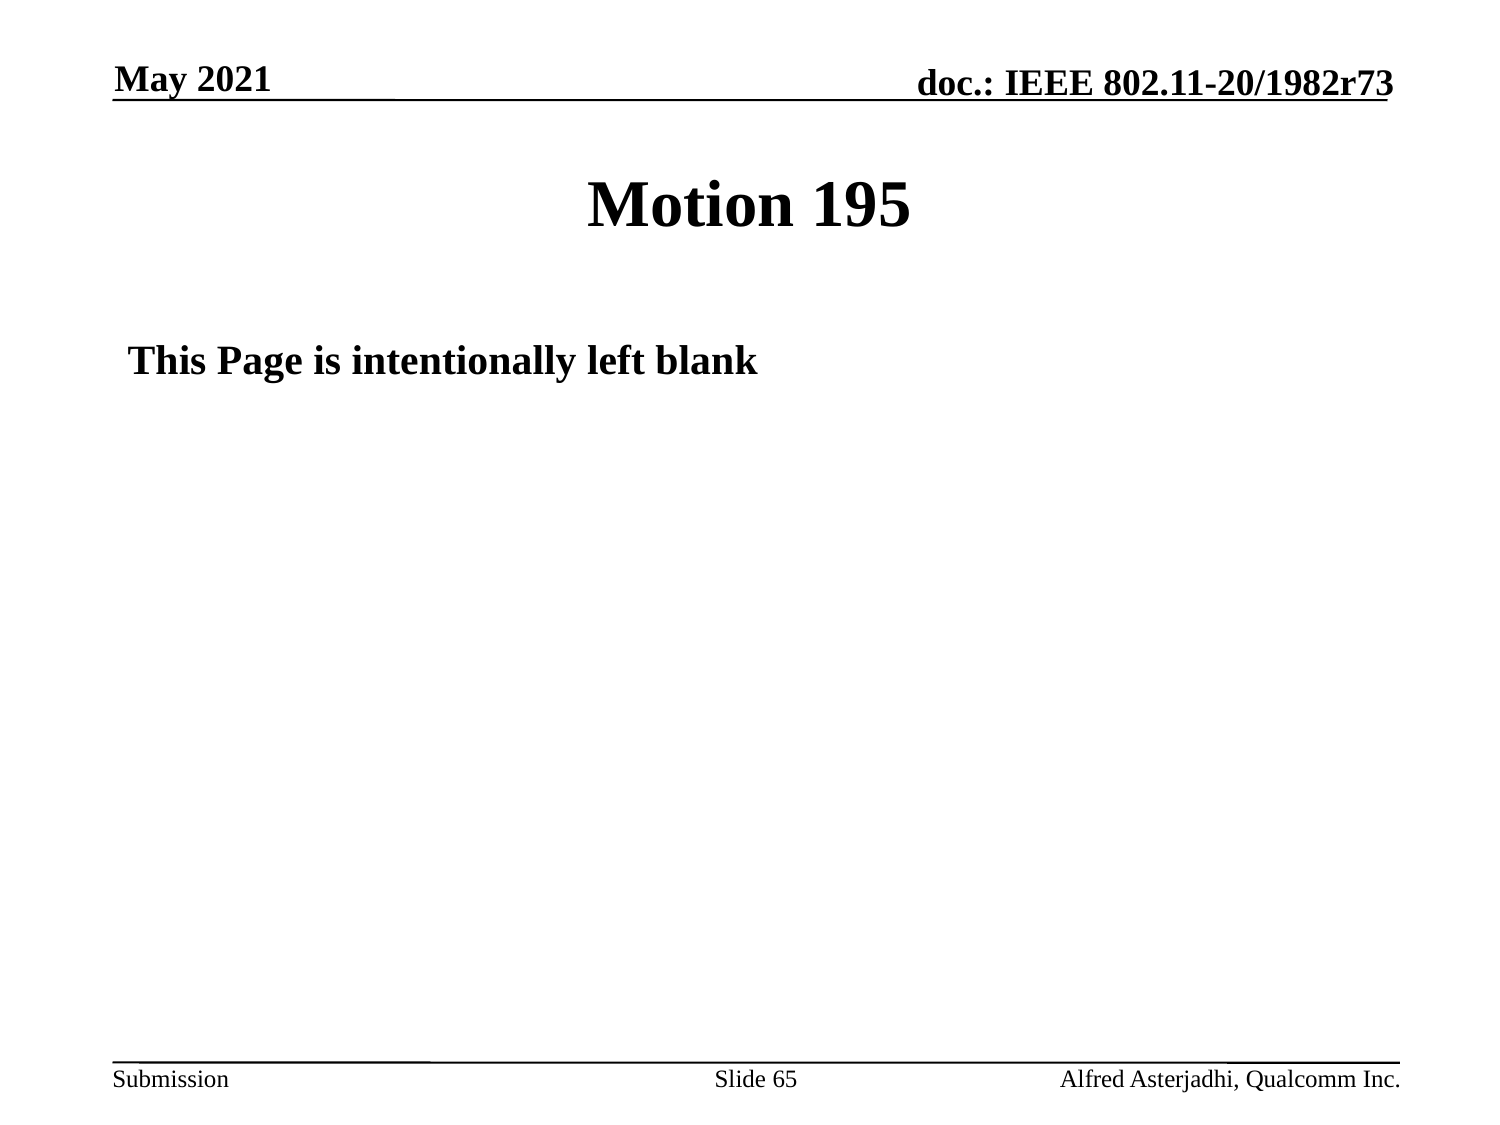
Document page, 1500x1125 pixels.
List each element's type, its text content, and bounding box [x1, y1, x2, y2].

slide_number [114, 54, 423, 100]
list This Page is intentionally left blank [112, 324, 1388, 1000]
footer Alfred Asterjadhi, Qualcomm Inc. [878, 1061, 1402, 1093]
slide_number Slide 65 [712, 1061, 800, 1123]
title Motion 195 [112, 112, 1388, 288]
